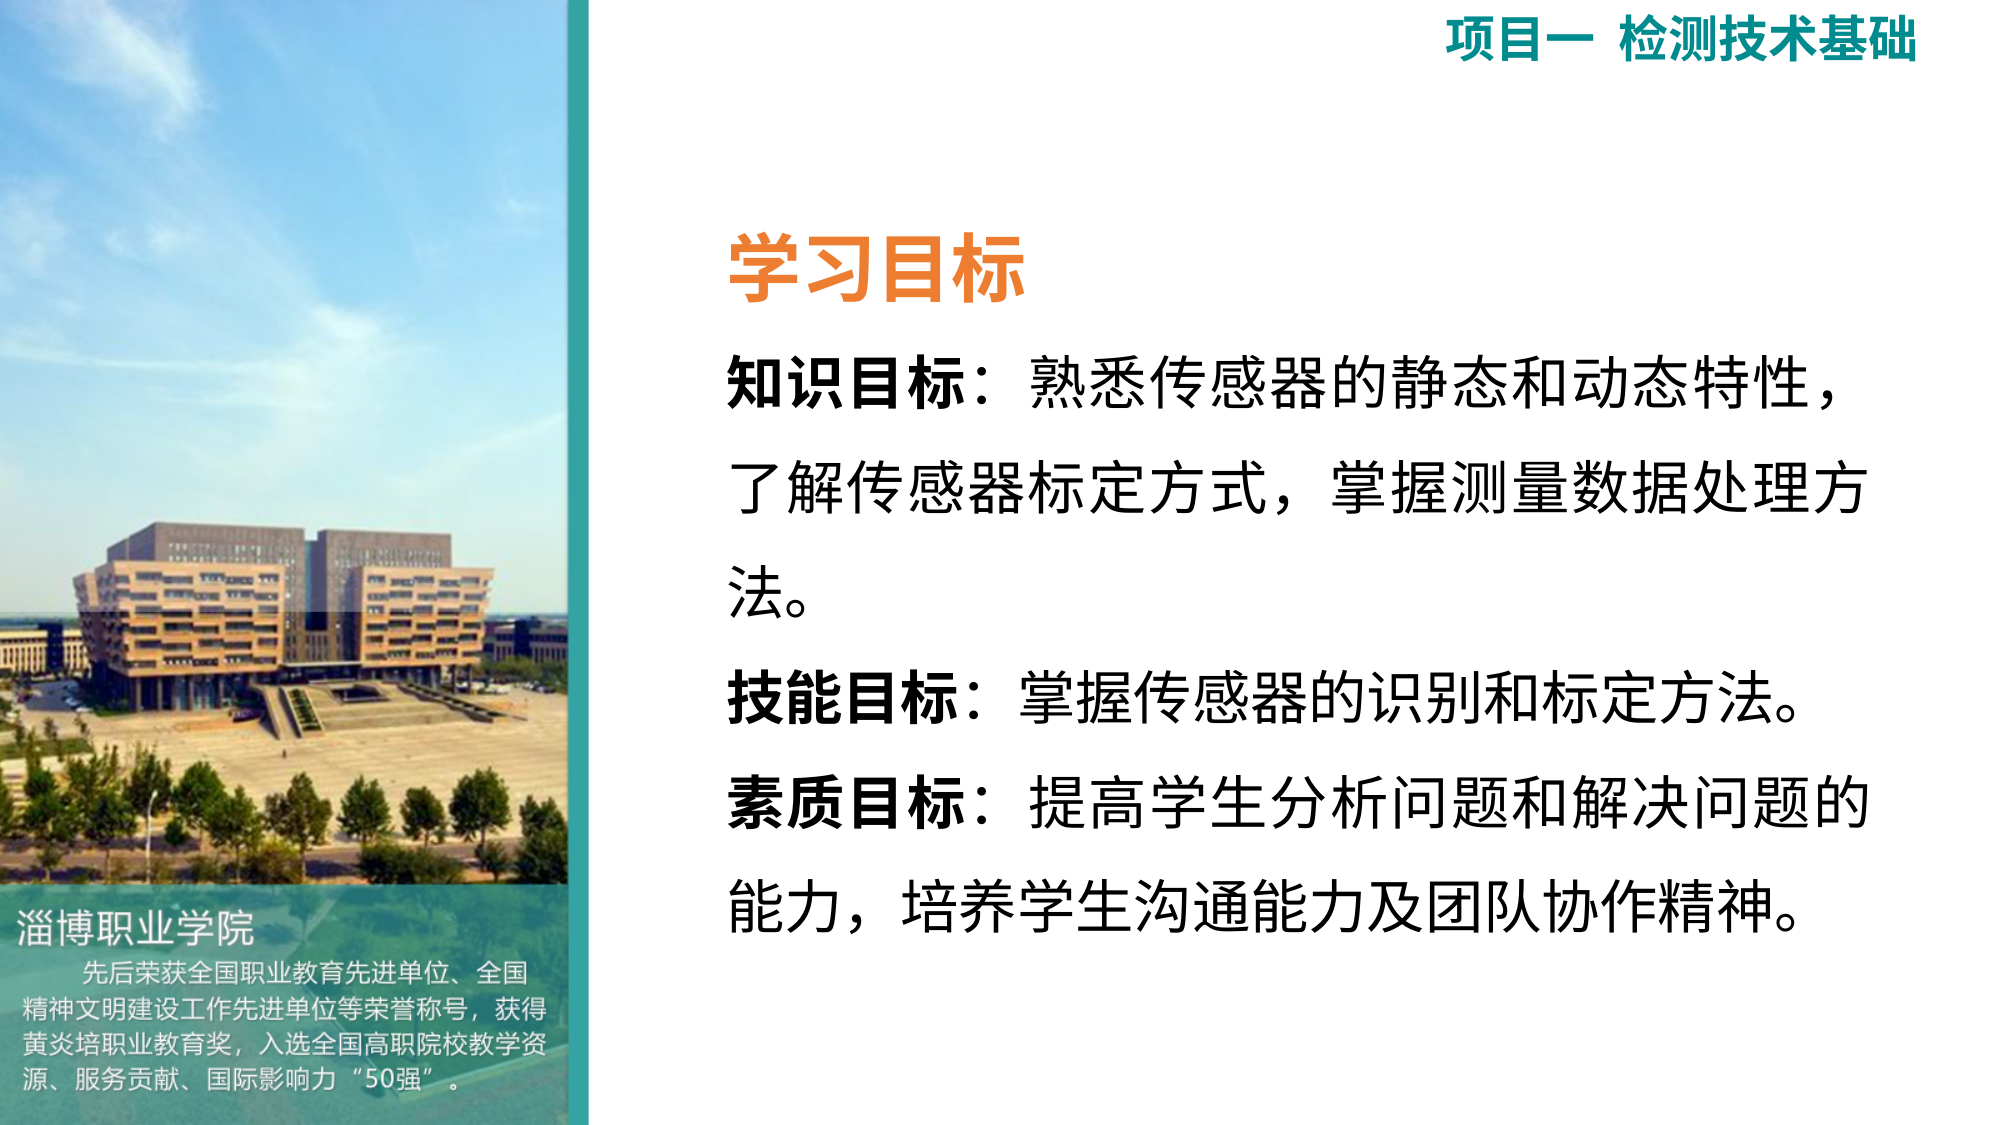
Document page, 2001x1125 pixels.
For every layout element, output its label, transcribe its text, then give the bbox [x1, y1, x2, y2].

picture [0, 0, 589, 1125]
text_box 学习目标 知识目标：熟悉传感器的静态和动态特性，了解传感器标定方式，掌握测量数据处理方法。 技能目标：掌握传感器的识别和标定方法。 素质目标：提高学生分析问题和解决问题的能力，培养学生沟通能力及团队协作精神。 [711, 168, 1887, 949]
text_box 项目一 检测技术基础 [1430, 0, 1975, 75]
